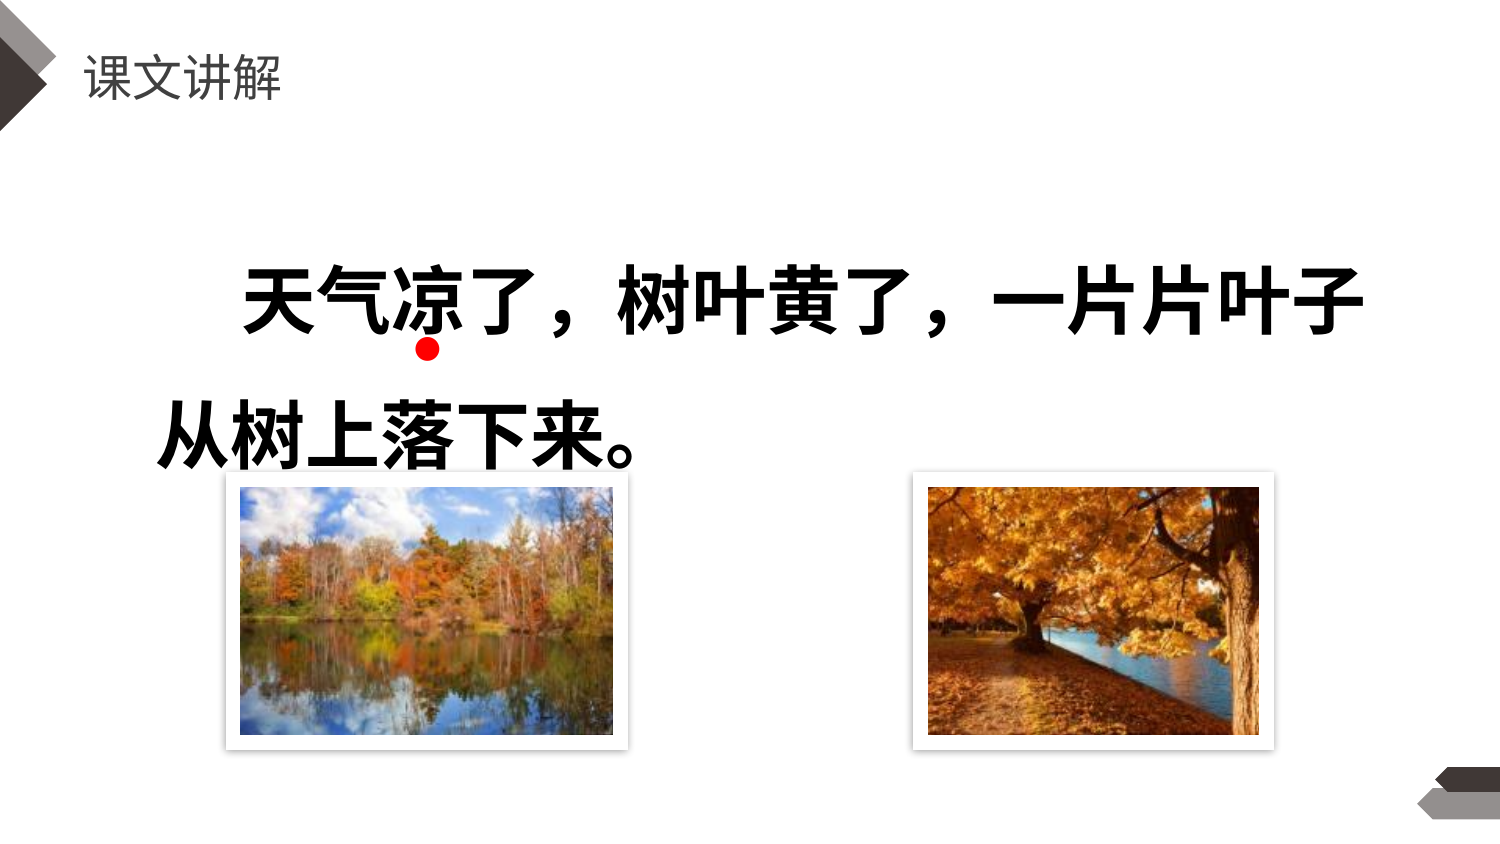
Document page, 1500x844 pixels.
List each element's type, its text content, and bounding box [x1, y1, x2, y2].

text_box ● [402, 320, 459, 370]
picture [240, 486, 614, 736]
text_box 天气凉了，树叶黄了，一片片叶子从树上落下来。 [143, 202, 1404, 484]
picture [927, 486, 1260, 736]
text_box 课文讲解 [71, 40, 579, 113]
